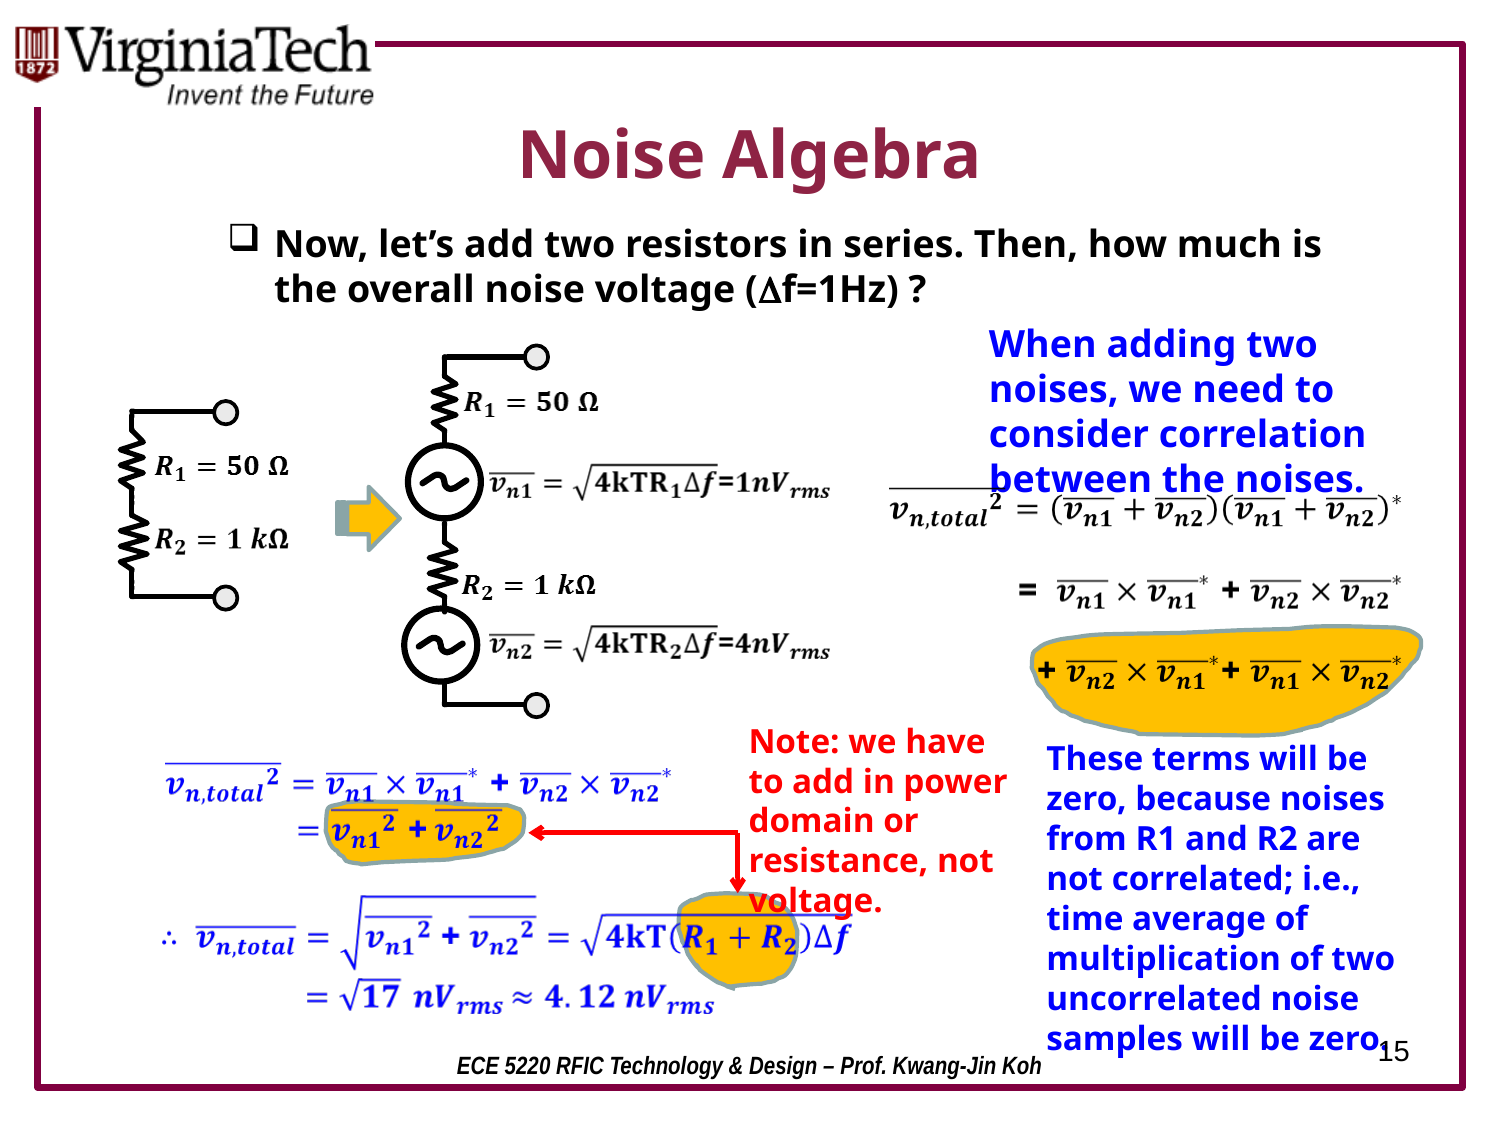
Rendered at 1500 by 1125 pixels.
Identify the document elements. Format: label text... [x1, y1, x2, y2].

text_box [1047, 699, 1379, 729]
text_box [150, 749, 725, 857]
text_box [339, 857, 481, 867]
picture [15, 24, 375, 107]
text_box These terms will be zero, because noises from R1 and R2 are not correlated; i.e., time average of multiplication of two uncorrelated noise samples will be zero. [1031, 729, 1438, 1064]
text_box [854, 474, 1475, 699]
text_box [112, 337, 851, 726]
text_box Note: we have to add in power domain or resistance, not voltage. [733, 712, 1025, 927]
slide_number 15 [1074, 1024, 1425, 1103]
text_box Now, let’s add two resistors in series. Then, how much is the overall noise voltage (Df=1Hz) ? [212, 212, 1363, 318]
text_box [112, 880, 900, 1023]
title Noise Algebra [75, 104, 1425, 213]
text_box When adding two noises, we need to consider correlation between the noises. [974, 312, 1413, 474]
